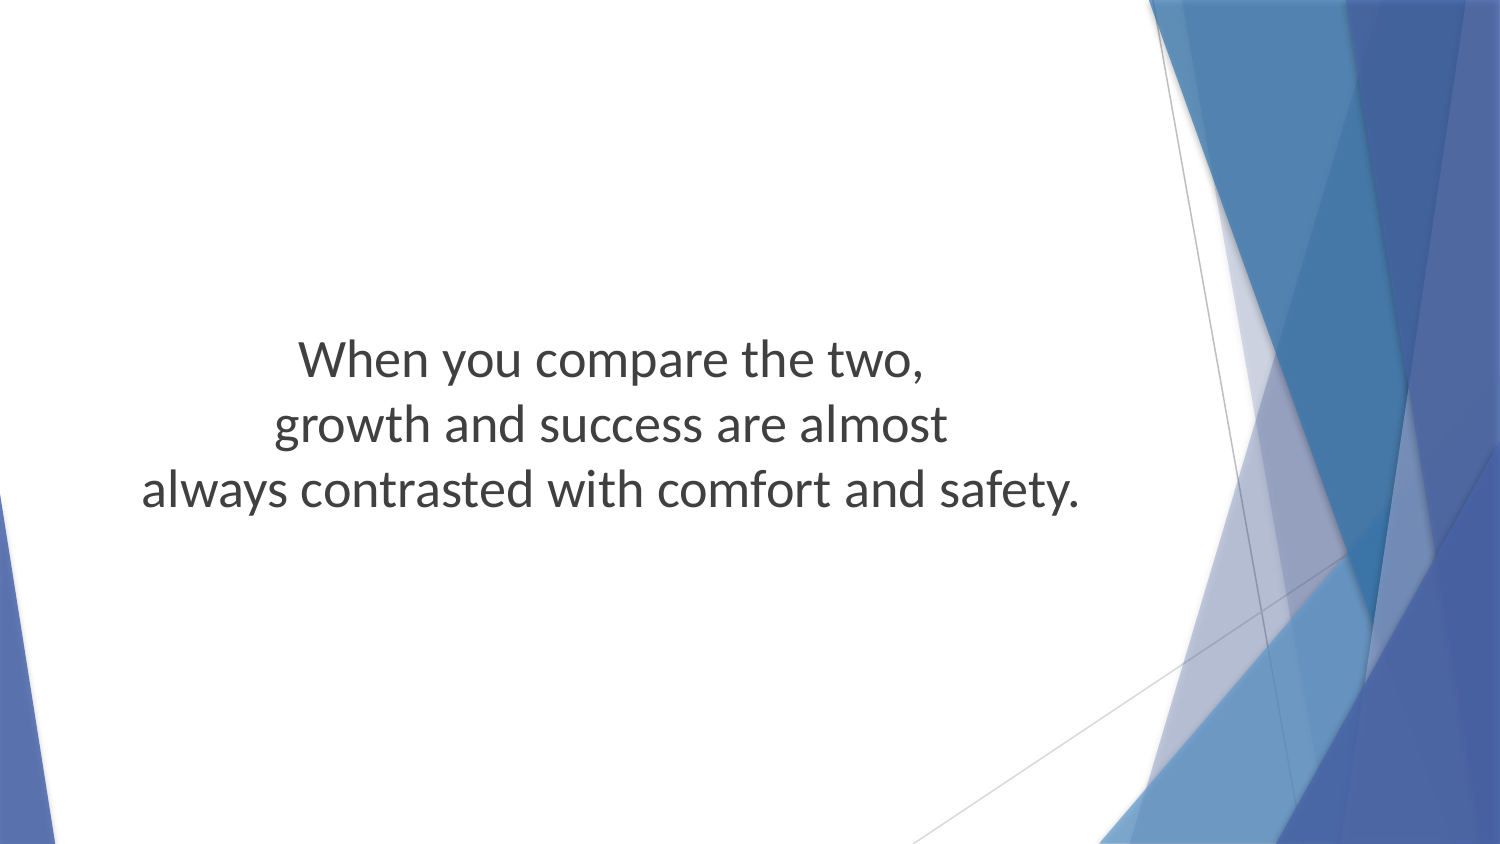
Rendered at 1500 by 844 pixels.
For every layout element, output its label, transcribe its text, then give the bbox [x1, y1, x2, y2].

list When you compare the two, growth and success are almost always contrasted with comfort and safety. [83, 315, 1141, 529]
